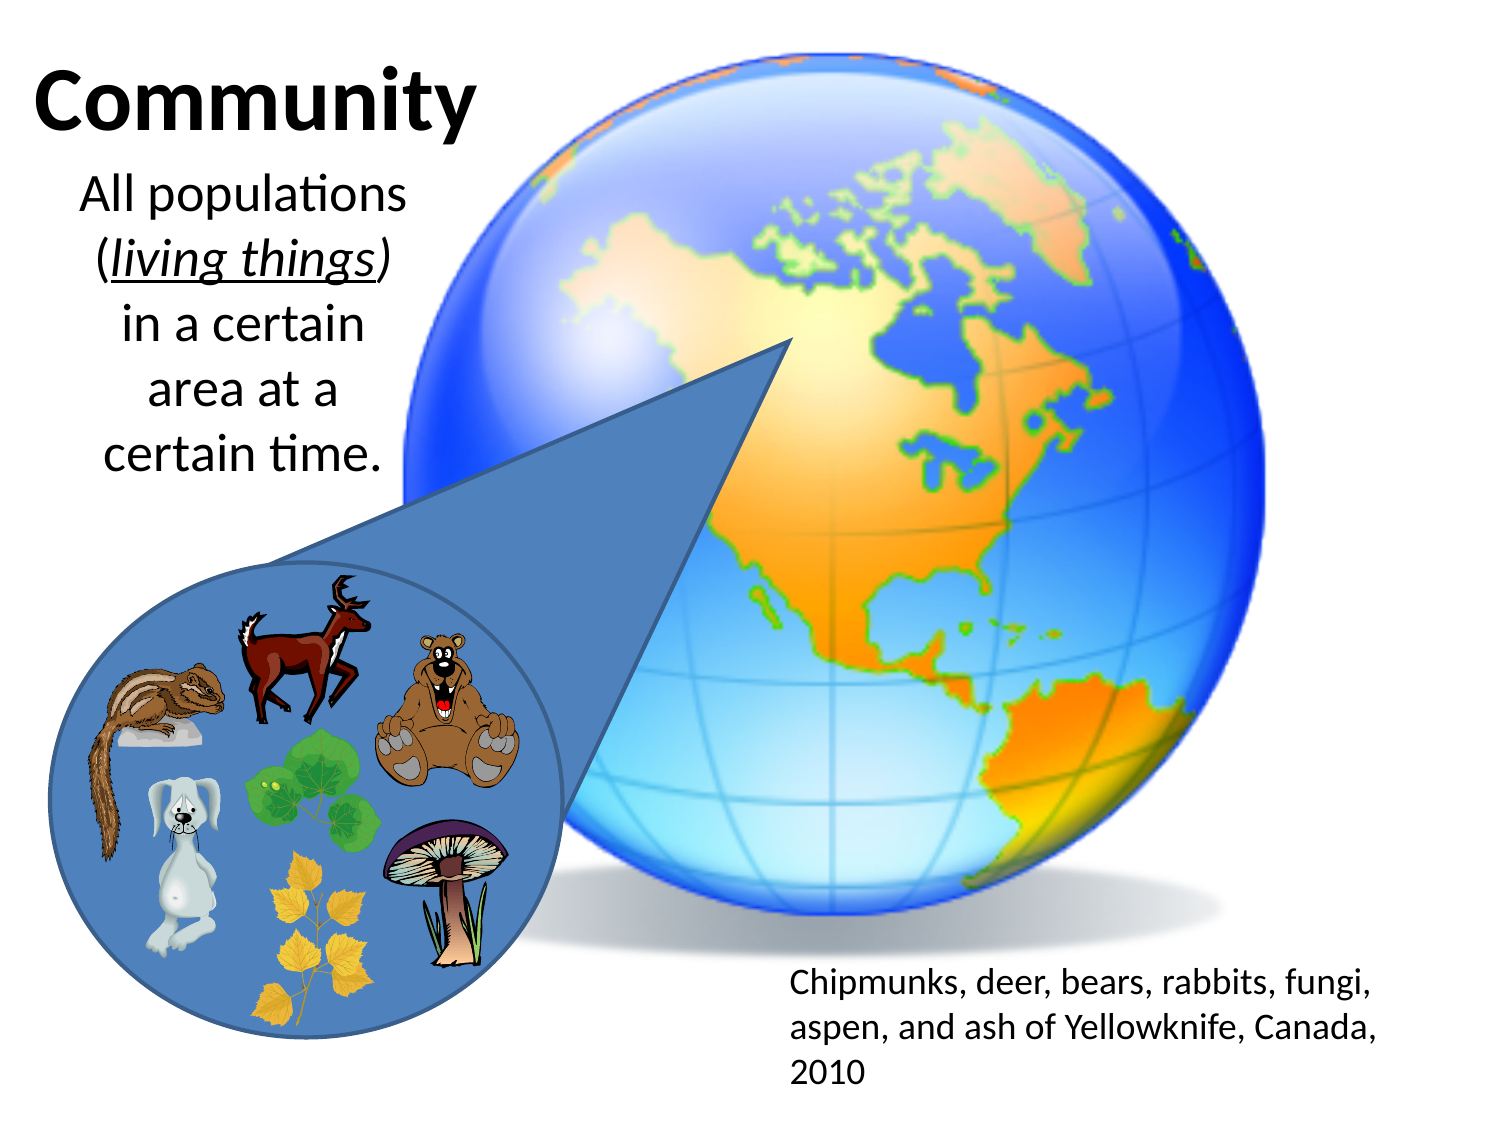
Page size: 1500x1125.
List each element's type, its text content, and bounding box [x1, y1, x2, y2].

picture [337, 37, 1298, 998]
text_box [49, 322, 875, 1038]
title Community [0, 0, 576, 188]
picture [87, 662, 226, 963]
text_box All populations (living things) in a certain area at a certain time. [62, 149, 332, 321]
picture [237, 574, 527, 1028]
text_box Chipmunks, deer, bears, rabbits, fungi, aspen, and ash of Yellowknife, Canada, 2010 [774, 949, 1438, 1100]
